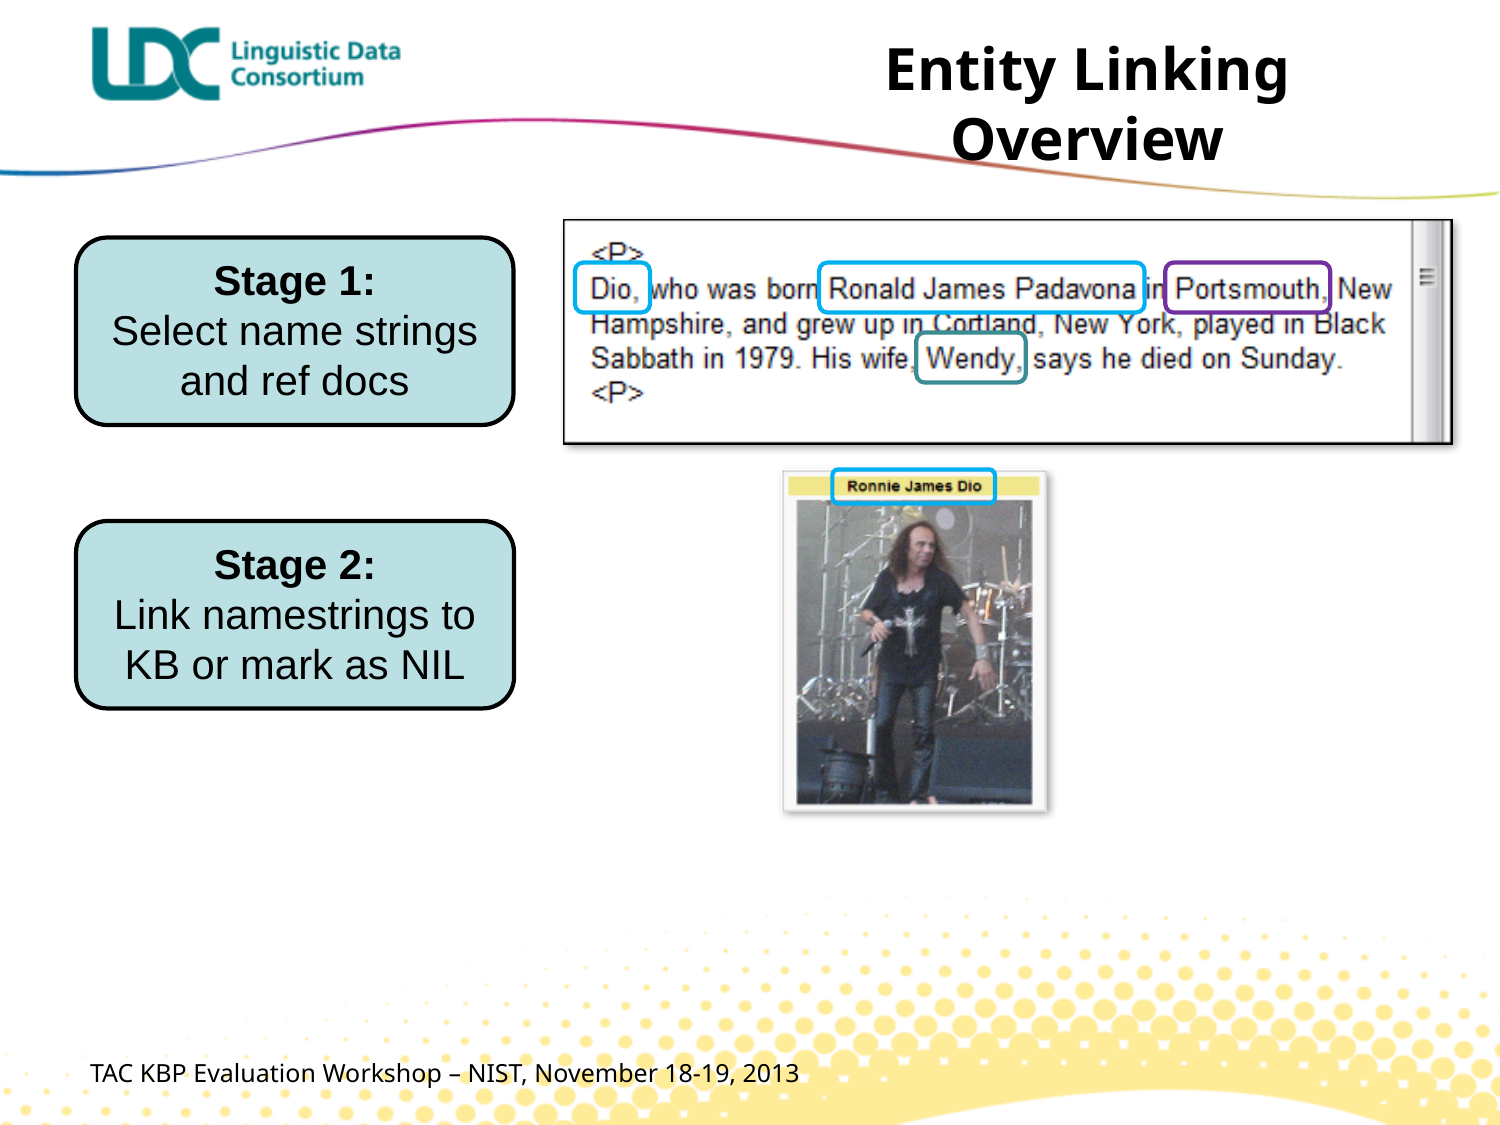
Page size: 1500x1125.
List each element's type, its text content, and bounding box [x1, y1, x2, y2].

title Entity Linking Overview [750, 32, 1425, 125]
text_box Stage 2: Link namestrings to KB or mark as NIL [76, 520, 515, 709]
picture [0, 0, 1500, 1125]
footer TAC KBP Evaluation Workshop – NIST, November 18-19, 2013 [74, 1049, 1076, 1103]
text_box Stage 1: Select name strings and ref docs [76, 237, 514, 426]
